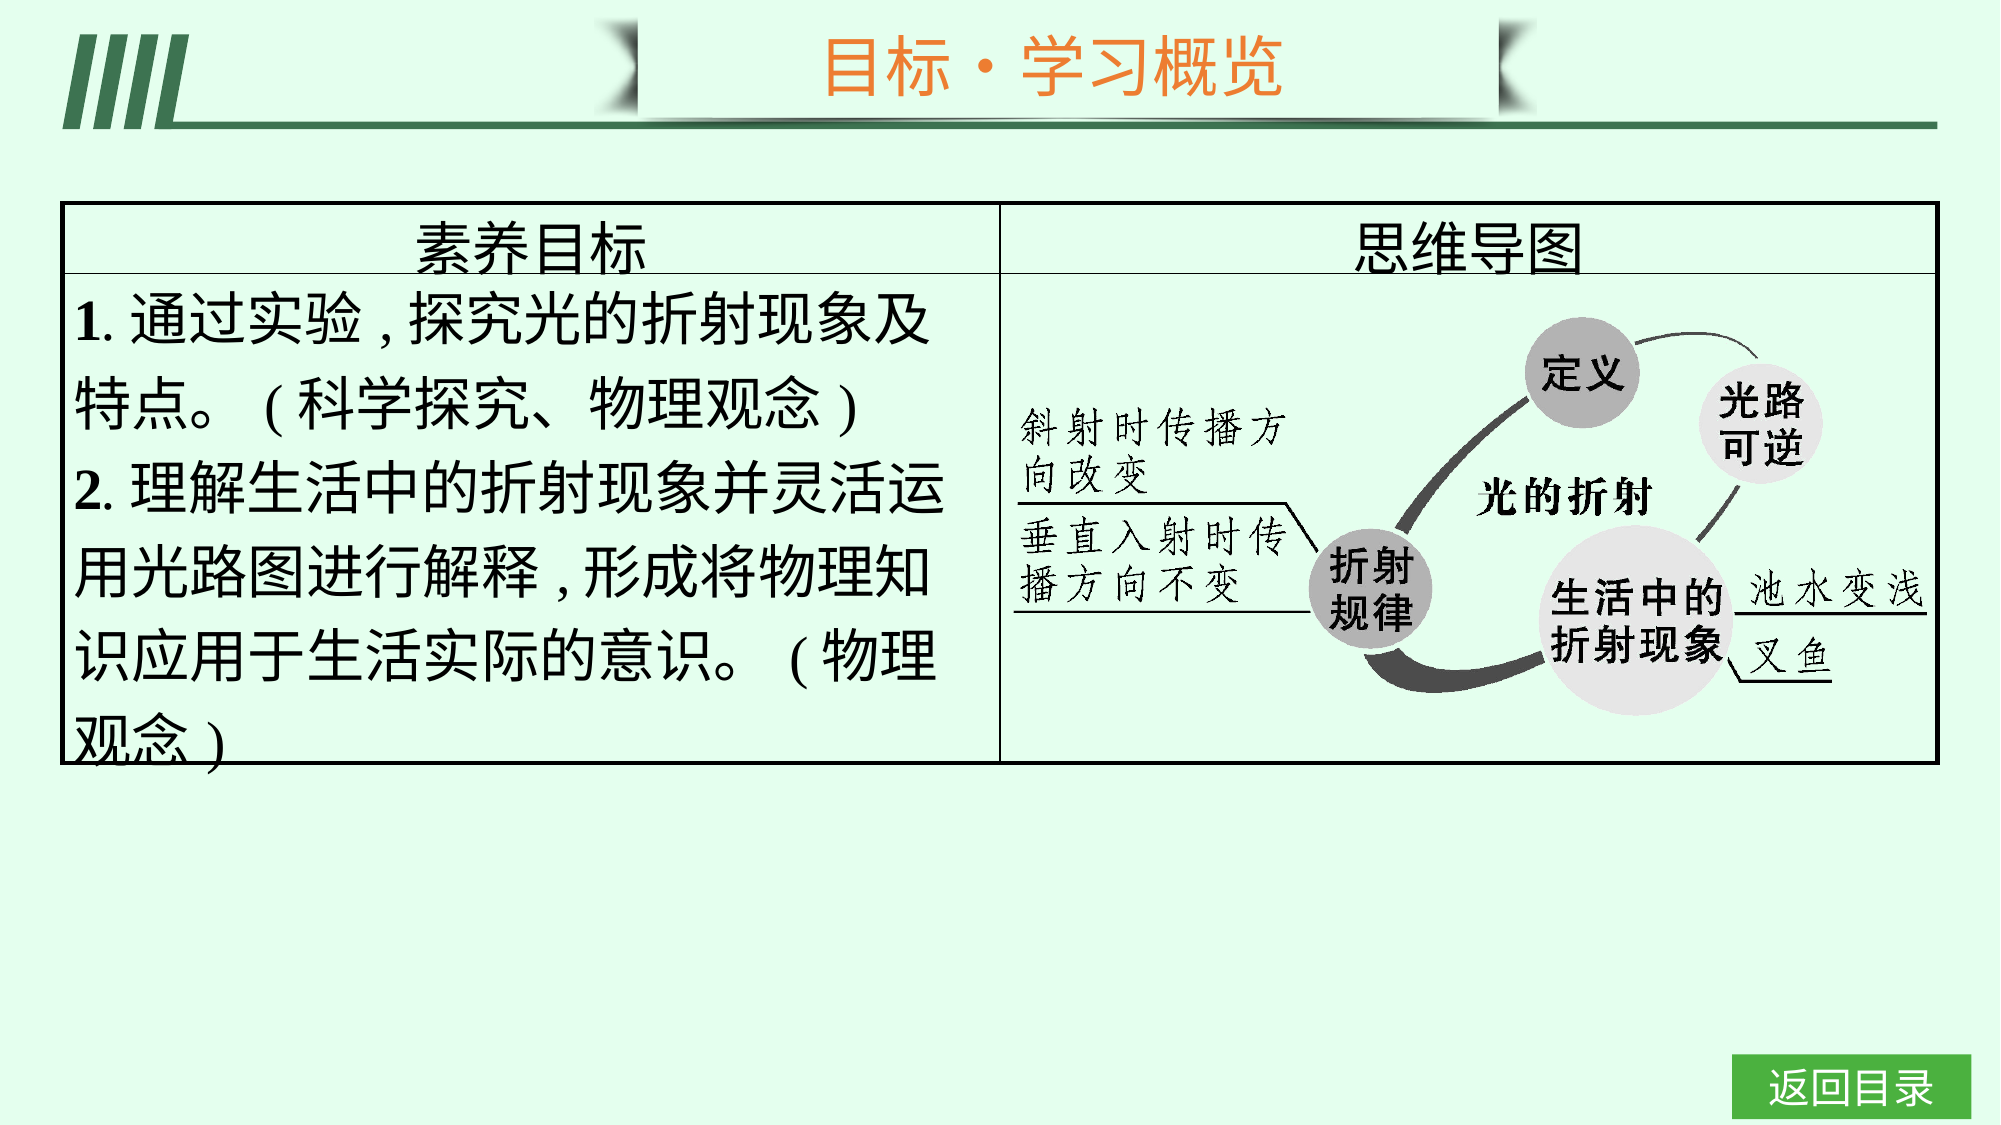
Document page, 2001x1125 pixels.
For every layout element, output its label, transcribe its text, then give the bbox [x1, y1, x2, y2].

table_cell 1.通过实验,探究光的折射现象及特点。(科学探究、物理观念) 2.理解生活中的折射现象并灵活运用光路图进行解释,形成将物理知识应用于生活实际的意识。(物理观念) [65, 274, 999, 761]
picture [1010, 308, 1929, 721]
table_header 思维导图 [1001, 205, 1935, 273]
table_header 素养目标 [65, 205, 999, 273]
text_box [62, 34, 1938, 130]
table_cell [1001, 274, 1935, 761]
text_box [594, 16, 1537, 127]
